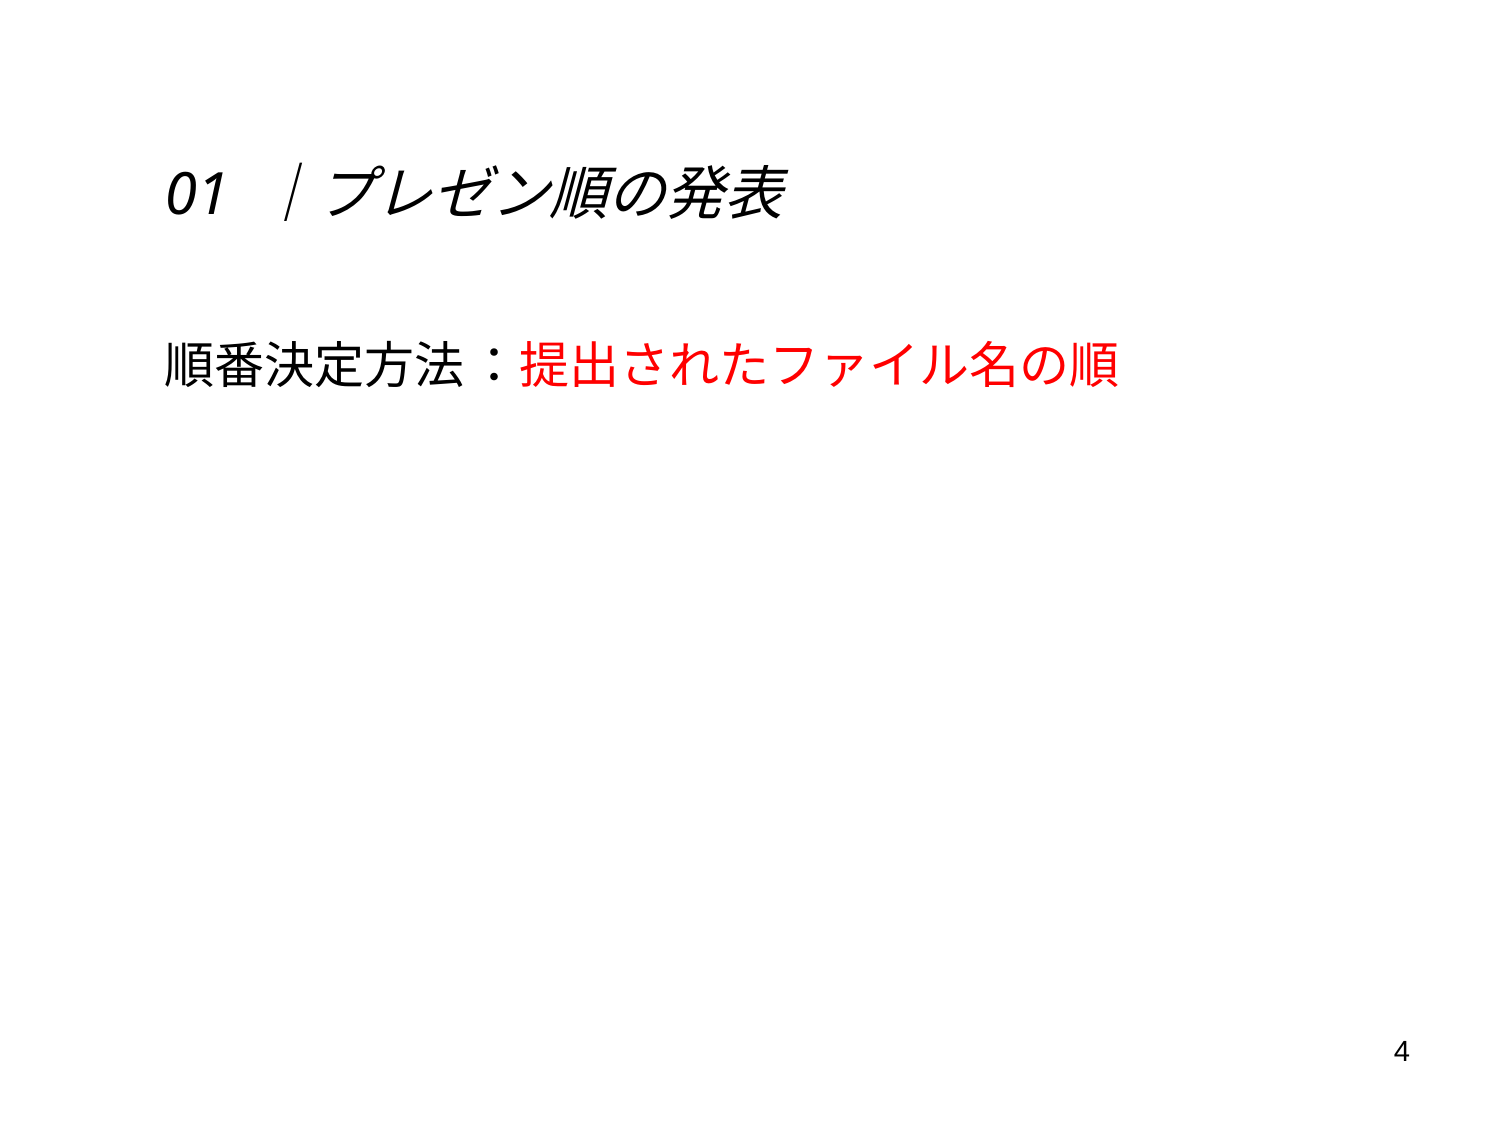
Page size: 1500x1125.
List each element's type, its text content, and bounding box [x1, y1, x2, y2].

slide_number 4 [1074, 1024, 1425, 1103]
text_box 順番決定方法 [150, 326, 454, 401]
text_box ：提出されたファイル名の順 [454, 326, 1480, 401]
text_box 01 ｜プレゼン順の発表 [150, 149, 1414, 234]
